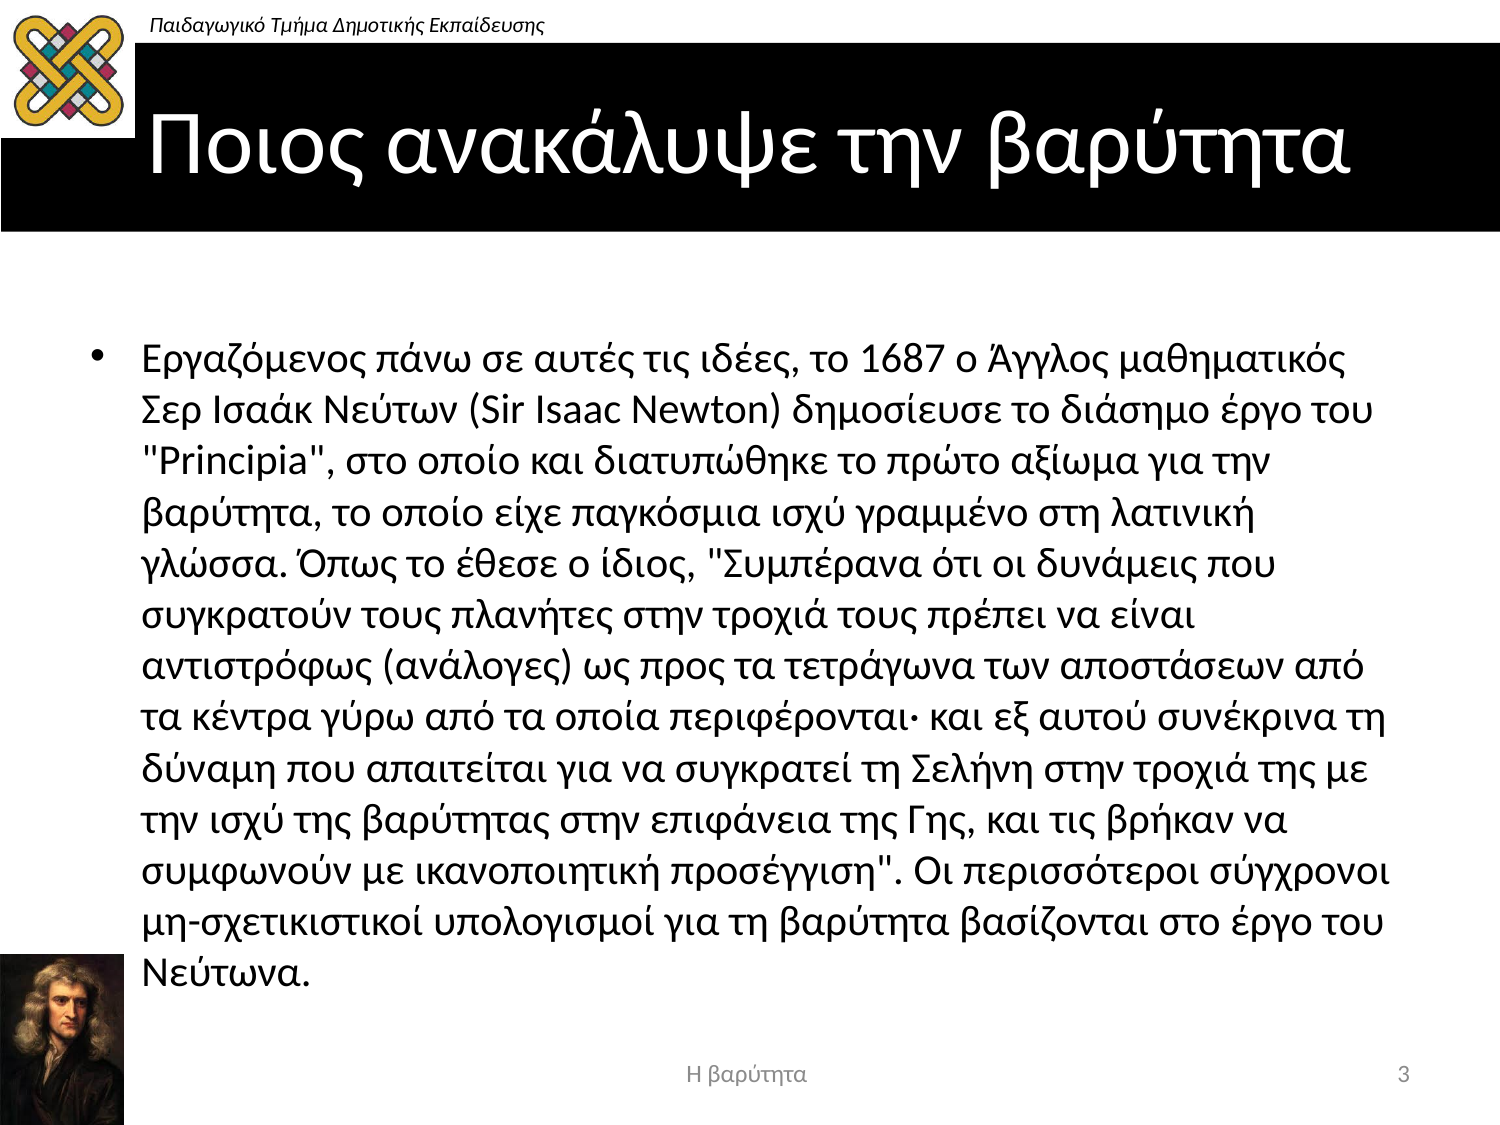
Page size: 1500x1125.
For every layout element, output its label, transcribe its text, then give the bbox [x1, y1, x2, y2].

title Ποιος ανακάλυψε την βαρύτητα [1, 42, 1500, 232]
list Εργαζόμενος πάνω σε αυτές τις ιδέες, το 1687 ο Άγγλος μαθηματικός Σερ Ισαάκ Νεύτων (Sir Isaac Newton) δημοσίευσε το διάσημο έργο του "Principia", στο οποίο και διατυπώθηκε το πρώτο αξίωμα για την βαρύτητα, το οποίο είχε παγκόσμια ισχύ γραμμένο στη λατινική γλώσσα. Όπως το έθεσε ο ίδιος, "Συμπέρανα ότι οι δυνάμεις που συγκρατούν τους πλανήτες στην τροχιά τους πρέπει να είναι αντιστρόφως (ανάλογες) ως προς τα τετράγωνα των αποστάσεων από τα κέντρα γύρω από τα οποία περιφέρονται· και εξ αυτού συνέκρινα τη δύναμη που απαιτείται για να συγκρατεί τη Σελήνη στην τροχιά της με την ισχύ της βαρύτητας στην επιφάνεια της Γης, και τις βρήκαν να συμφωνούν με ικανοποιητική προσέγγιση". Οι περισσότεροι σύγχρονοι μη-σχετικιστικοί υπολογισμοί για τη βαρύτητα βασίζονται στο έργο του Νεύτωνα. [75, 262, 1425, 1005]
picture [0, 954, 125, 1125]
text_box Παιδαγωγικό Τμήμα Δημοτικής Εκπαίδευσης [136, 3, 880, 45]
picture [0, 3, 135, 138]
slide_number 3 [1074, 1042, 1425, 1103]
footer Η βαρύτητα [512, 1042, 988, 1103]
